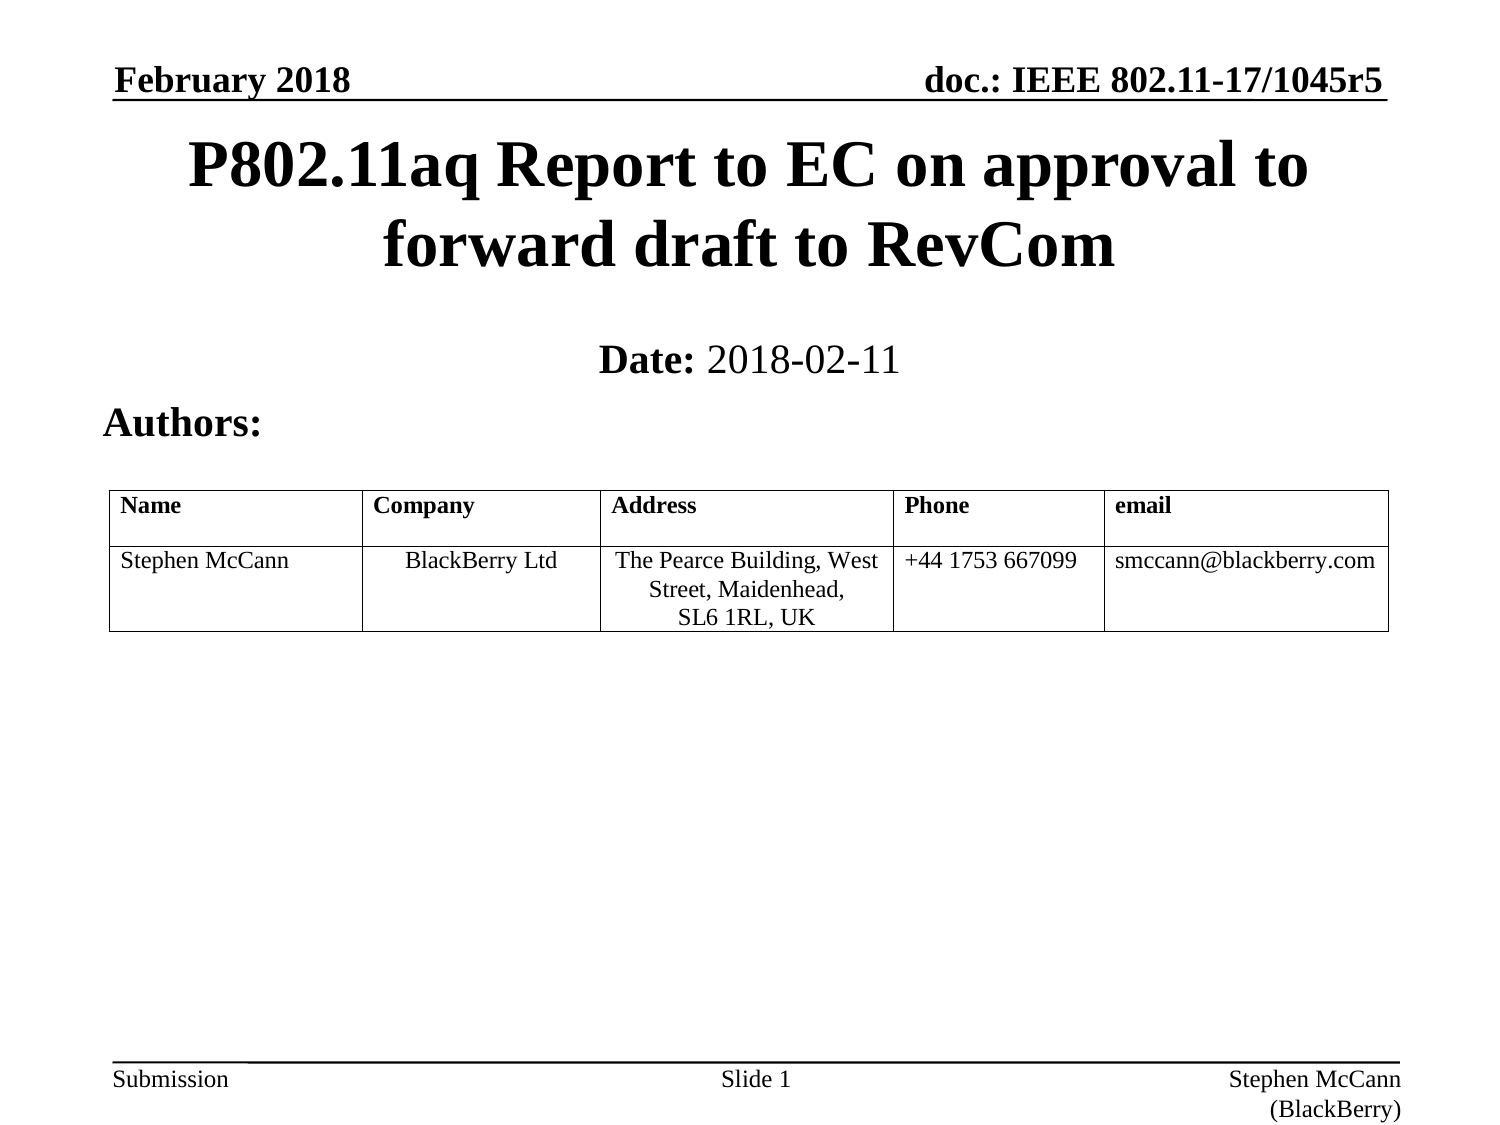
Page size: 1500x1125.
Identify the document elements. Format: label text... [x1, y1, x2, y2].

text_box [93, 489, 1402, 861]
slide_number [114, 54, 374, 101]
text_box P802.11aq Report to EC on approval to forward draft to RevCom [112, 112, 1388, 288]
text_box Authors: [87, 387, 325, 450]
footer Stephen McCann (BlackBerry) [1092, 1061, 1402, 1093]
text_box Date: 2018-02-11 [112, 324, 1388, 388]
slide_number Slide 1 [712, 1061, 800, 1093]
